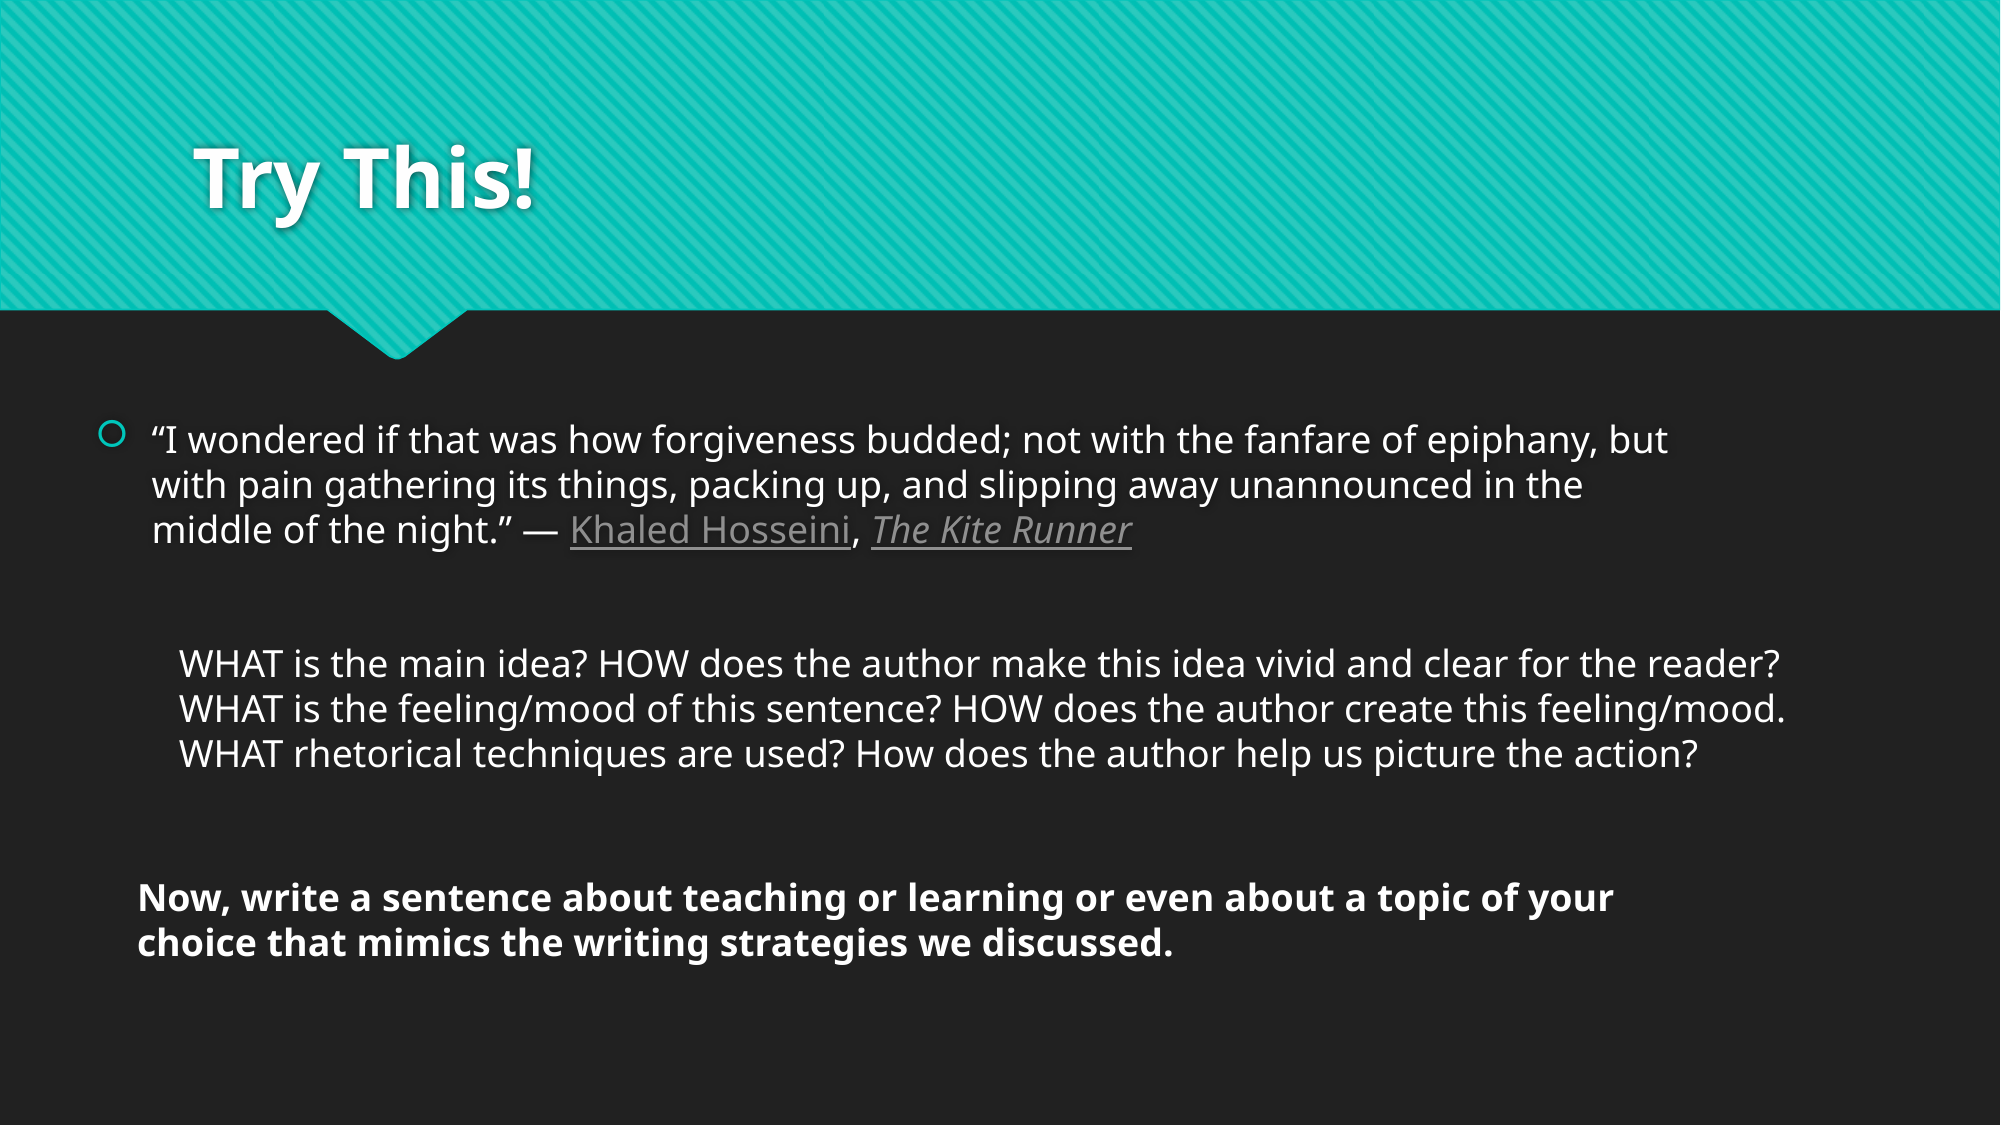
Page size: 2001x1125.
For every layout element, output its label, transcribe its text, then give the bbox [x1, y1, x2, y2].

title Try This! [177, 73, 1823, 233]
text_box Now, write a sentence about teaching or learning or even about a topic of your choice that mimics the writing strategies we discussed. [122, 866, 1757, 972]
text_box WHAT is the main idea? HOW does the author make this idea vivid and clear for the reader? WHAT is the feeling/mood of this sentence? HOW does the author create this feeling/mood. WHAT rhetorical techniques are used? How does the author help us picture the action? [164, 632, 1813, 782]
list “I wondered if that was how forgiveness budded; not with the fanfare of epiphany, but with pain gathering its things, packing up, and slipping away unannounced in the middle of the night.” ― Khaled Hosseini, The Kite Runner [80, 393, 1727, 581]
